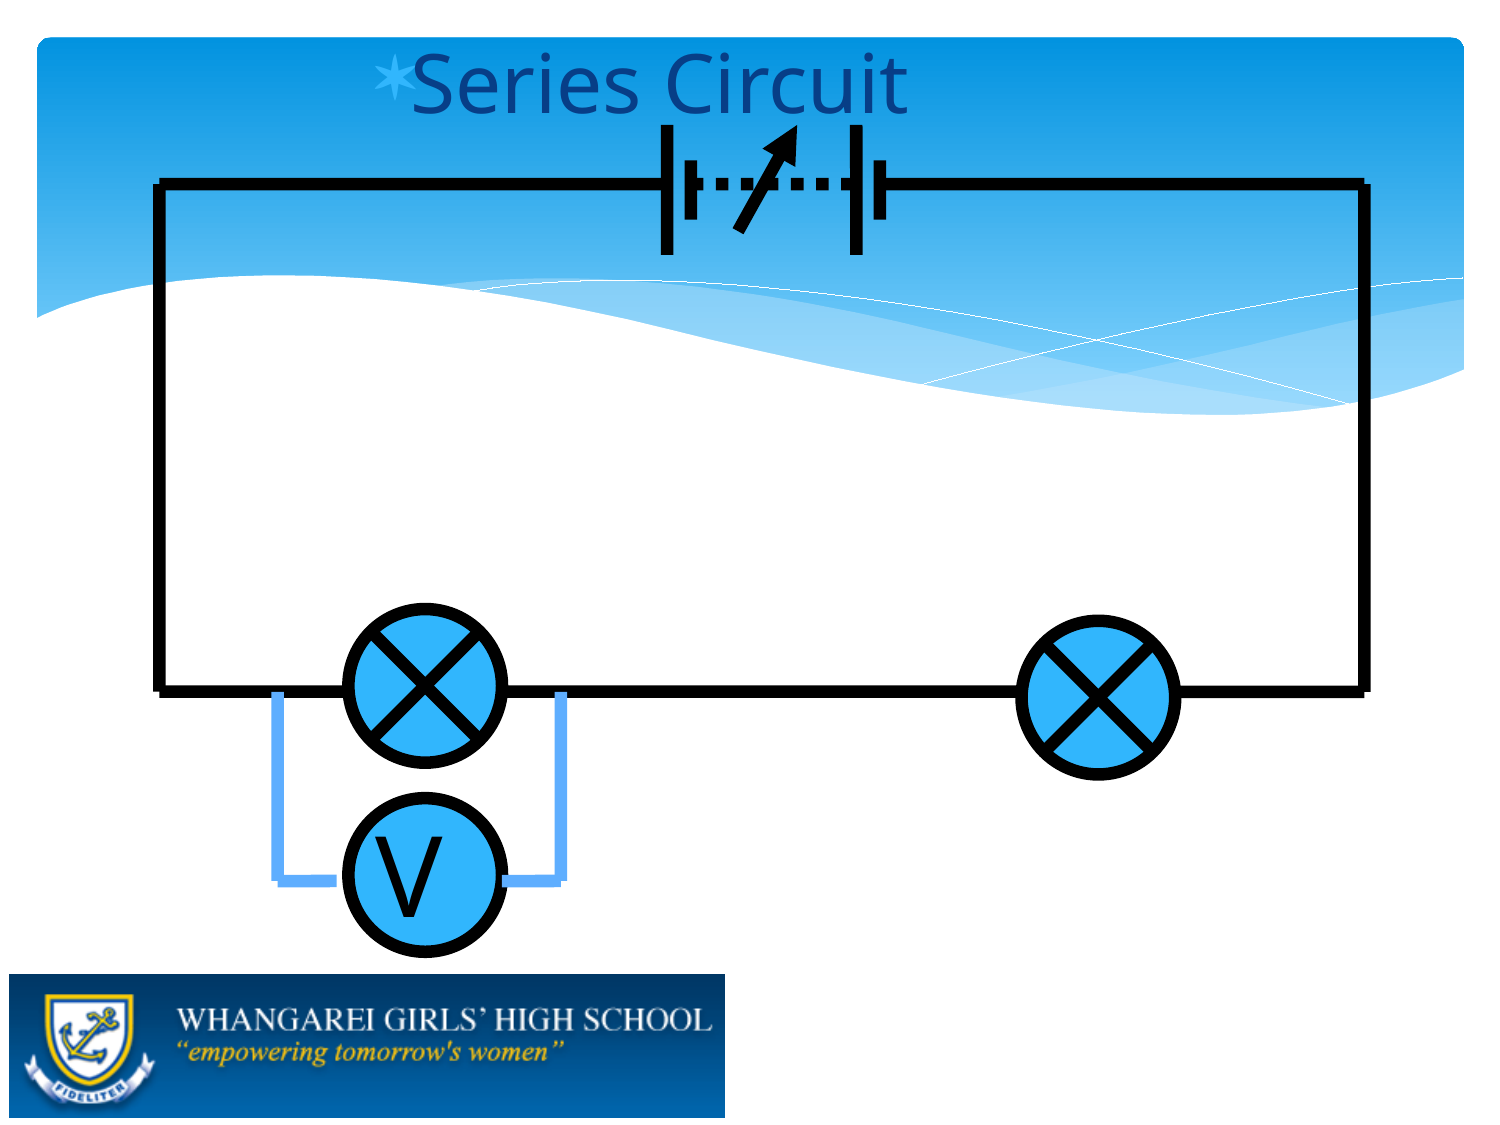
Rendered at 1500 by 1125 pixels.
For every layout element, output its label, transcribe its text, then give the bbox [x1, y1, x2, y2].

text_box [159, 124, 1365, 953]
picture [9, 974, 726, 1118]
list Series Circuit [360, 42, 1459, 138]
